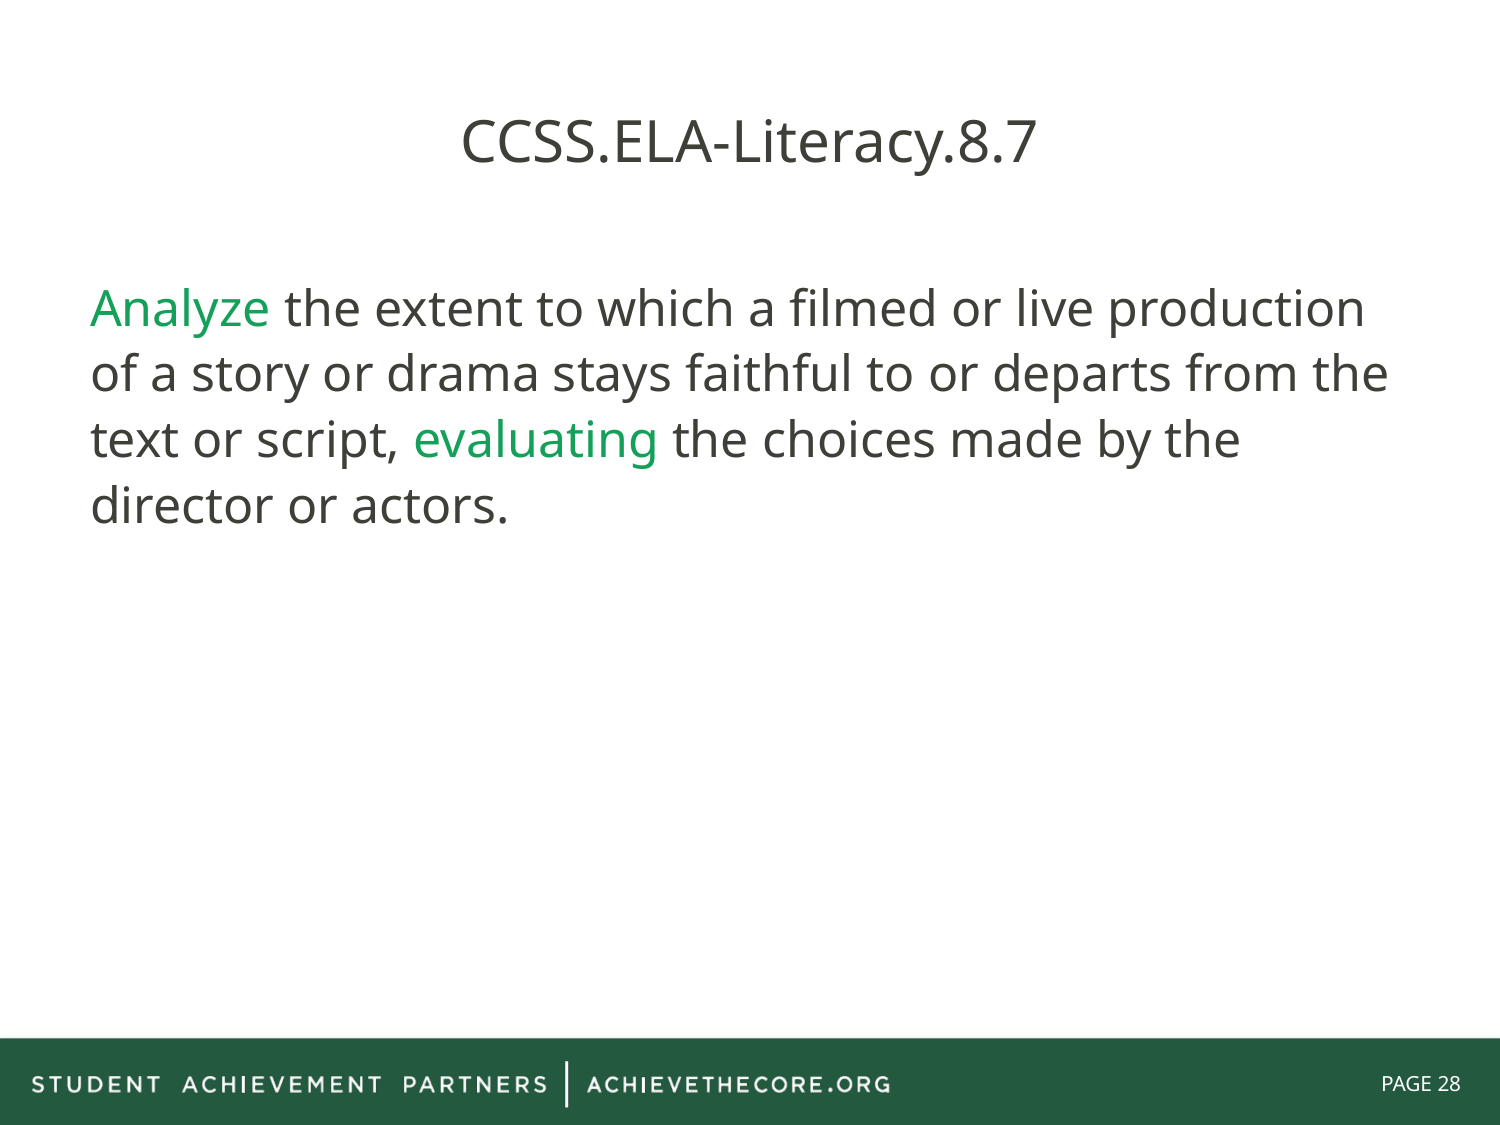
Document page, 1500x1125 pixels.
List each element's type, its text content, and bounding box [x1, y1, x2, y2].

list Analyze the extent to which a filmed or live production of a story or drama stays faithful to or departs from the text or script, evaluating the choices made by the director or actors. [75, 262, 1425, 1005]
title CCSS.ELA-Literacy.8.7 [75, 45, 1425, 233]
